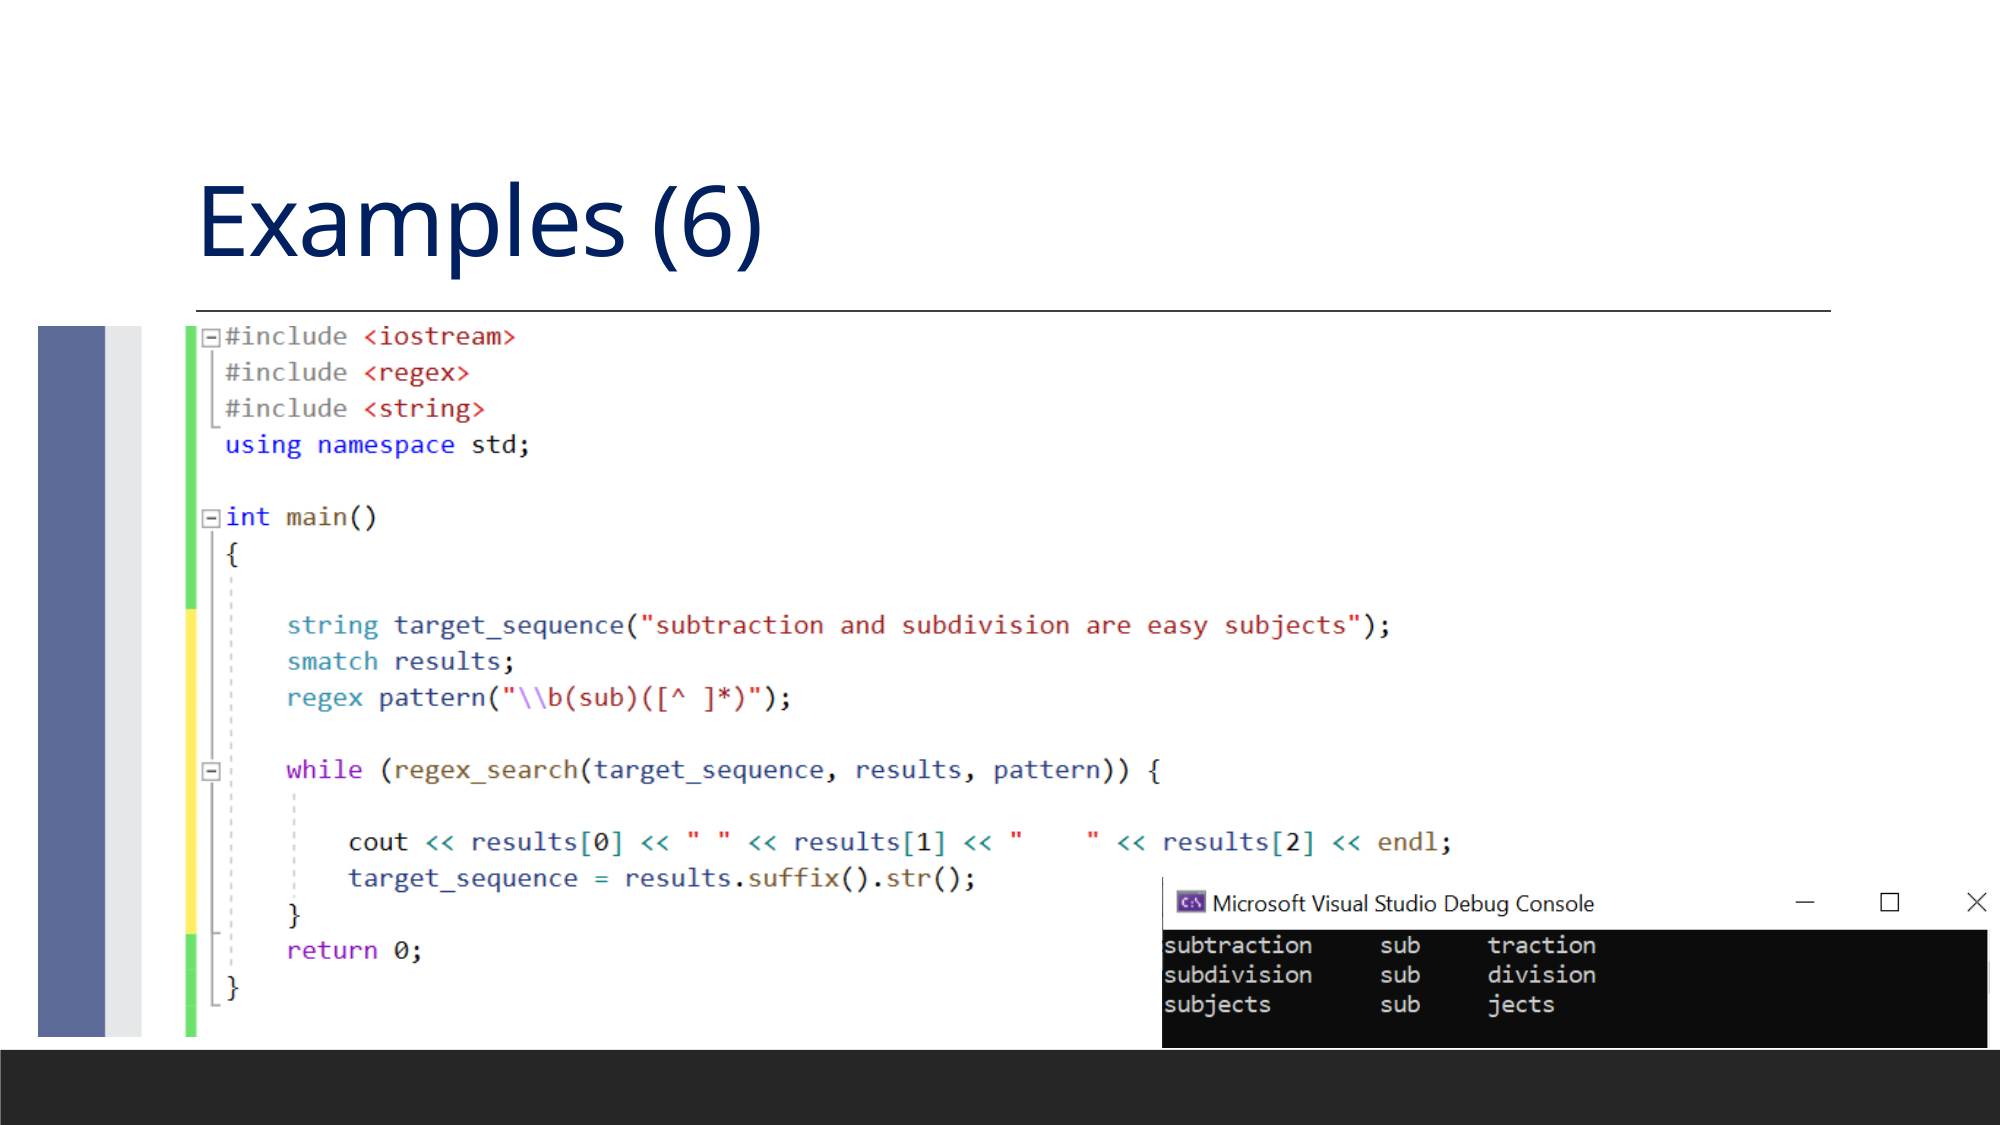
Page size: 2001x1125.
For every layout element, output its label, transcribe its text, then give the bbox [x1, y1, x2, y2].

picture [37, 325, 1990, 1049]
title Examples (6) [180, 47, 1830, 285]
